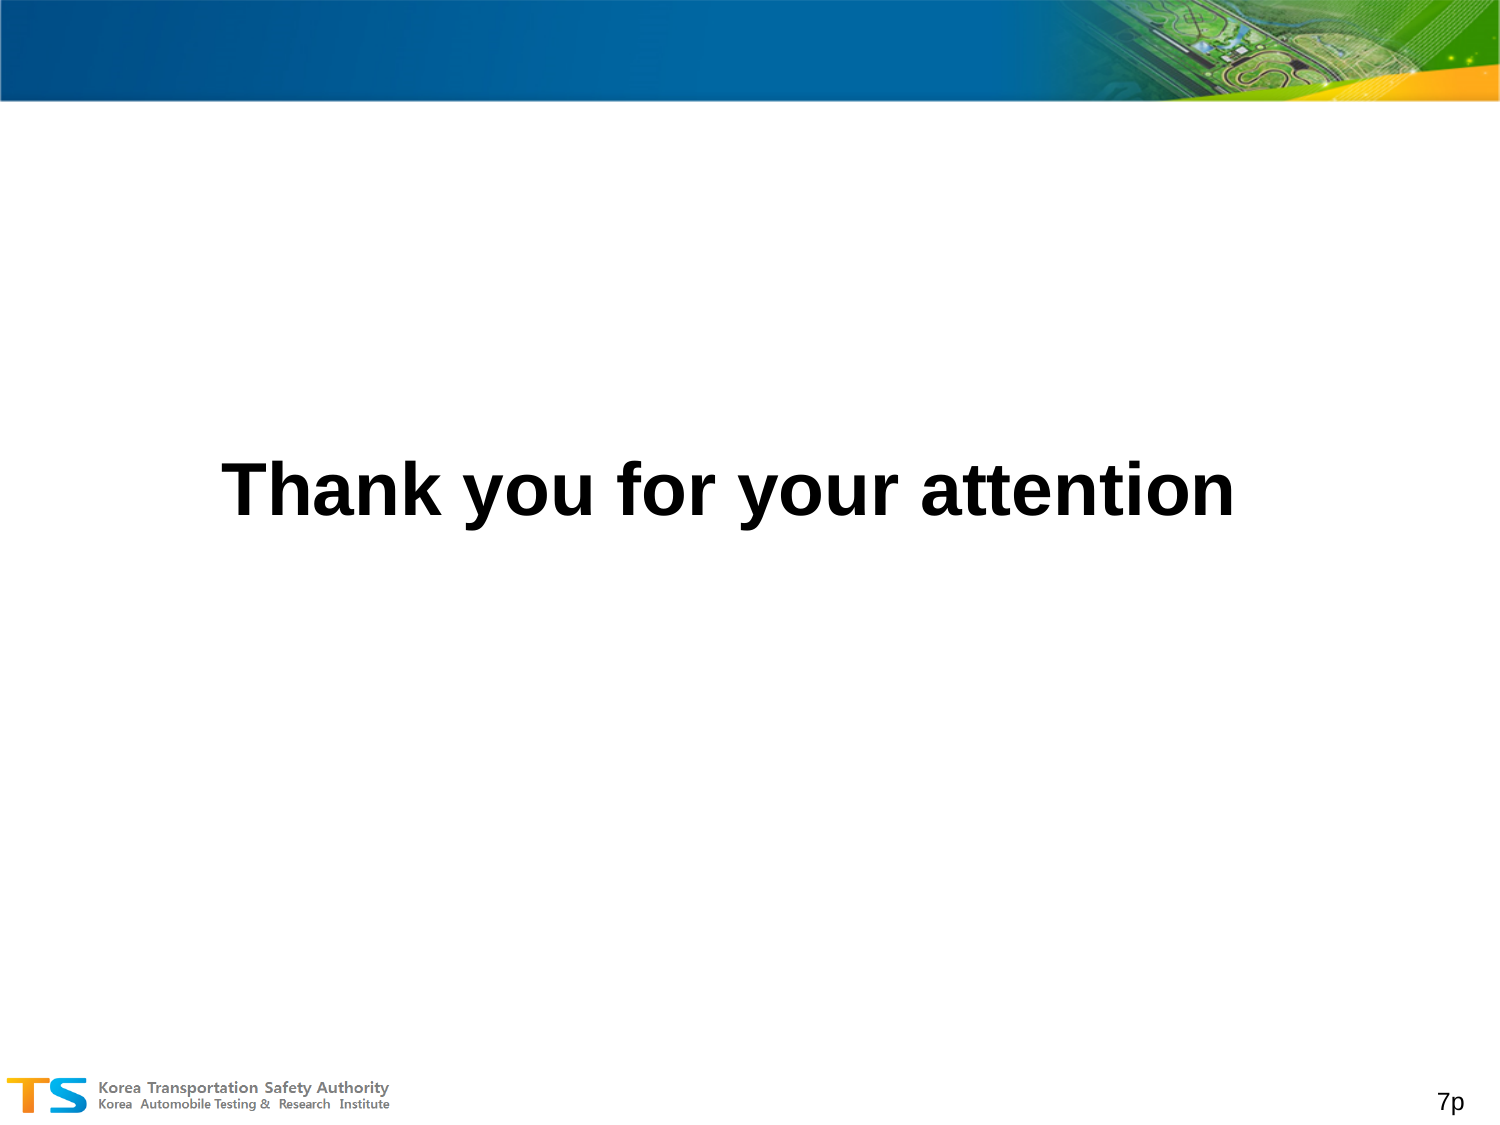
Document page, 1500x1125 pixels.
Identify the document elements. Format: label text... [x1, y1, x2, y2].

picture [4, 1072, 399, 1120]
picture [0, 0, 1500, 102]
text_box 7p [1400, 1079, 1500, 1123]
text_box Thank you for your attention [206, 432, 1341, 538]
